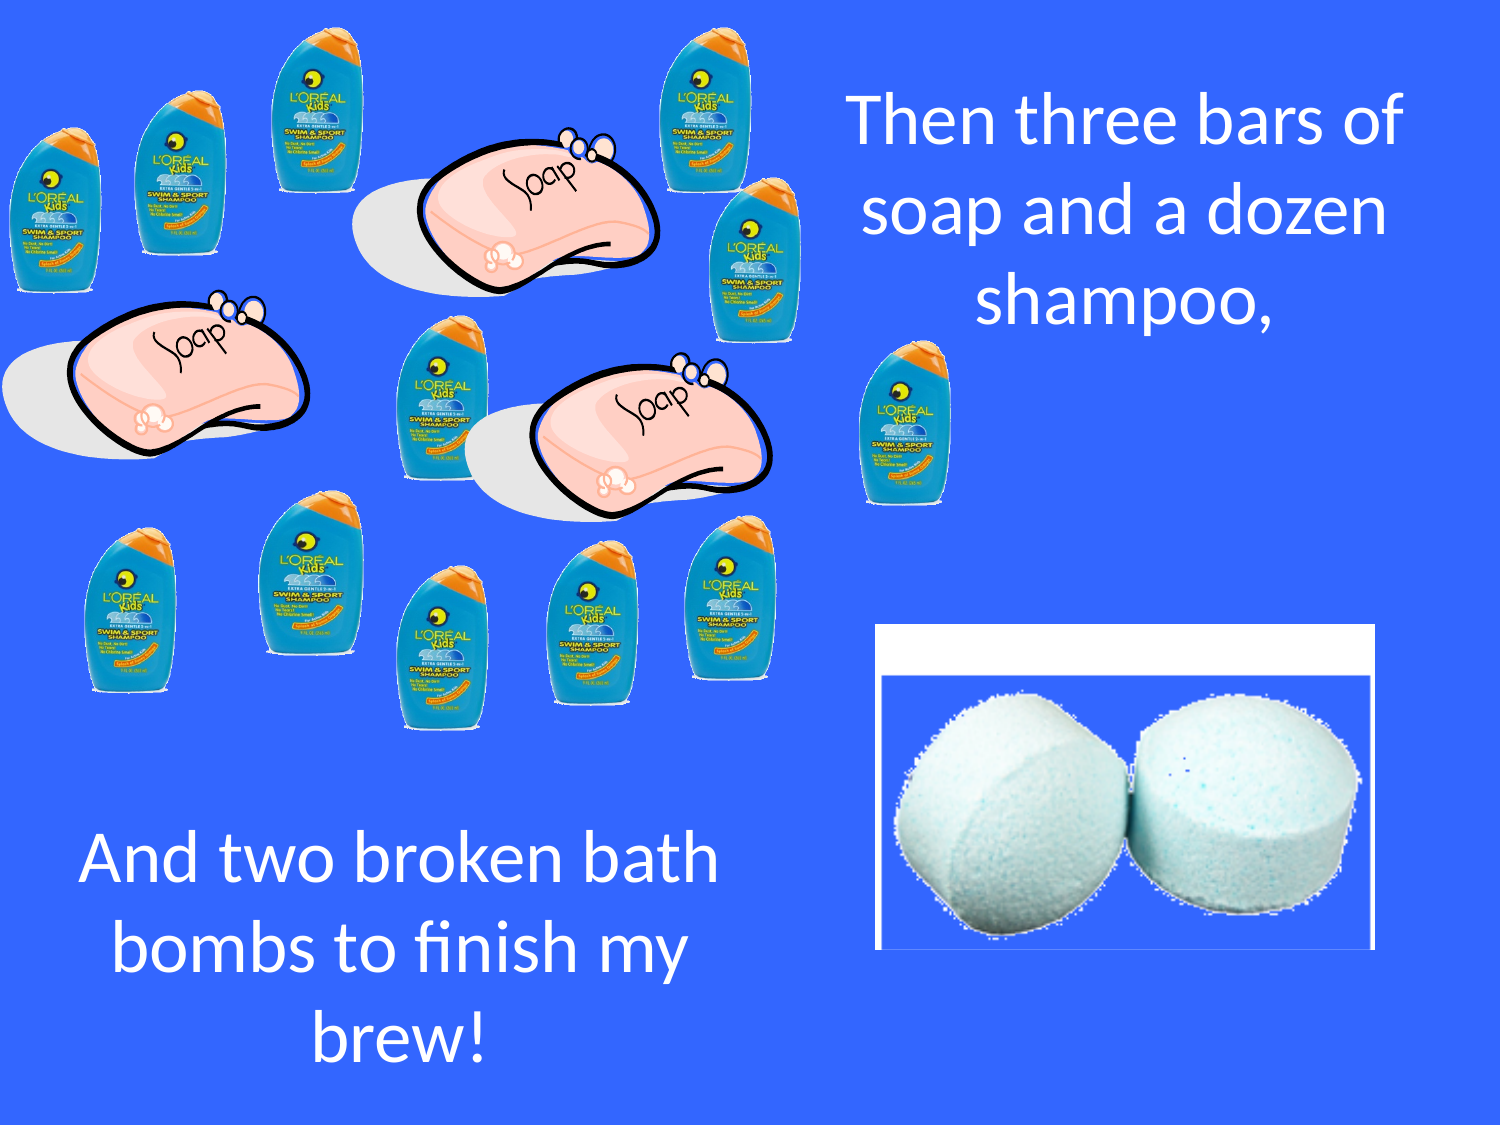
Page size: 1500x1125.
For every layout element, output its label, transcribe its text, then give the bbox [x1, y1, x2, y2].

text_box And two broken bath bombs to finish my brew! [37, 799, 763, 1085]
picture [874, 624, 1376, 951]
picture [0, 0, 1038, 754]
text_box Then three bars of soap and a dozen shampoo, [841, 62, 1438, 348]
